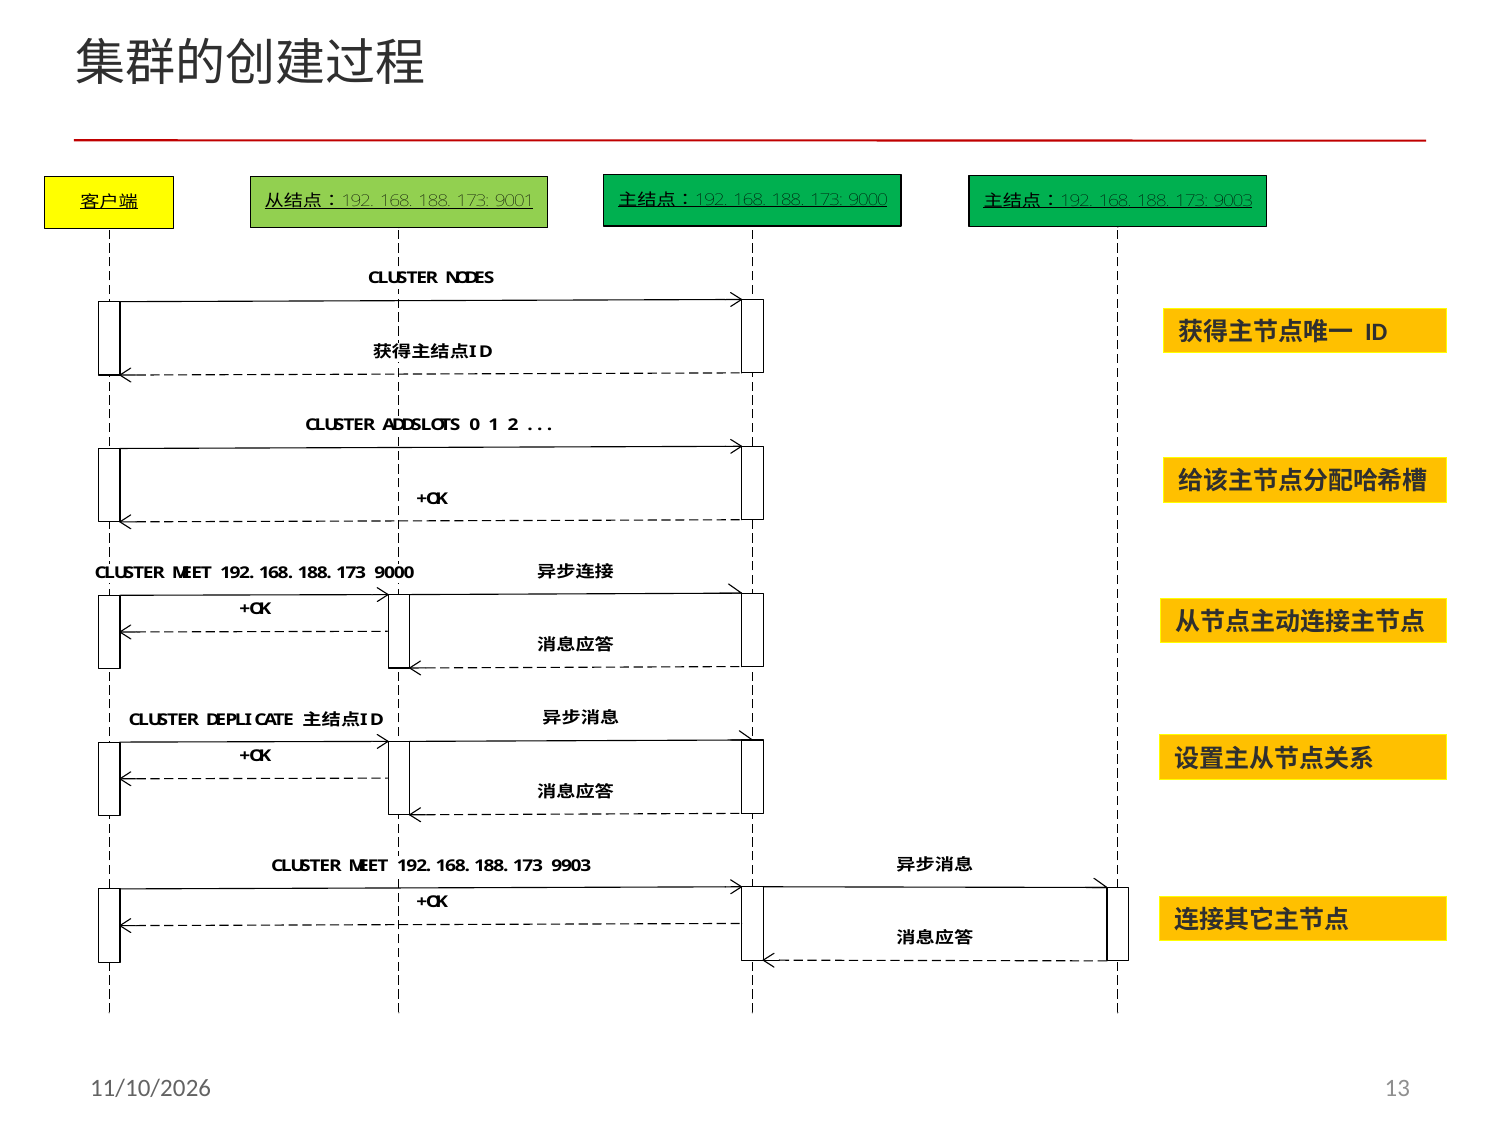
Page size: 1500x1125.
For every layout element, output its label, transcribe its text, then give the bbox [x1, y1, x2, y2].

text_box 给该主节点分配哈希槽 [1276, 457, 1447, 503]
text_box 设置主从节点关系 [1276, 734, 1447, 780]
title 集群的创建过程 [75, 30, 1235, 136]
text_box 从节点主动连接主节点 [1276, 598, 1447, 643]
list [40, 171, 1270, 1016]
text_box 获得主节点唯一 ID [1276, 308, 1447, 353]
text_box 连接其它主节点 [1276, 896, 1447, 941]
